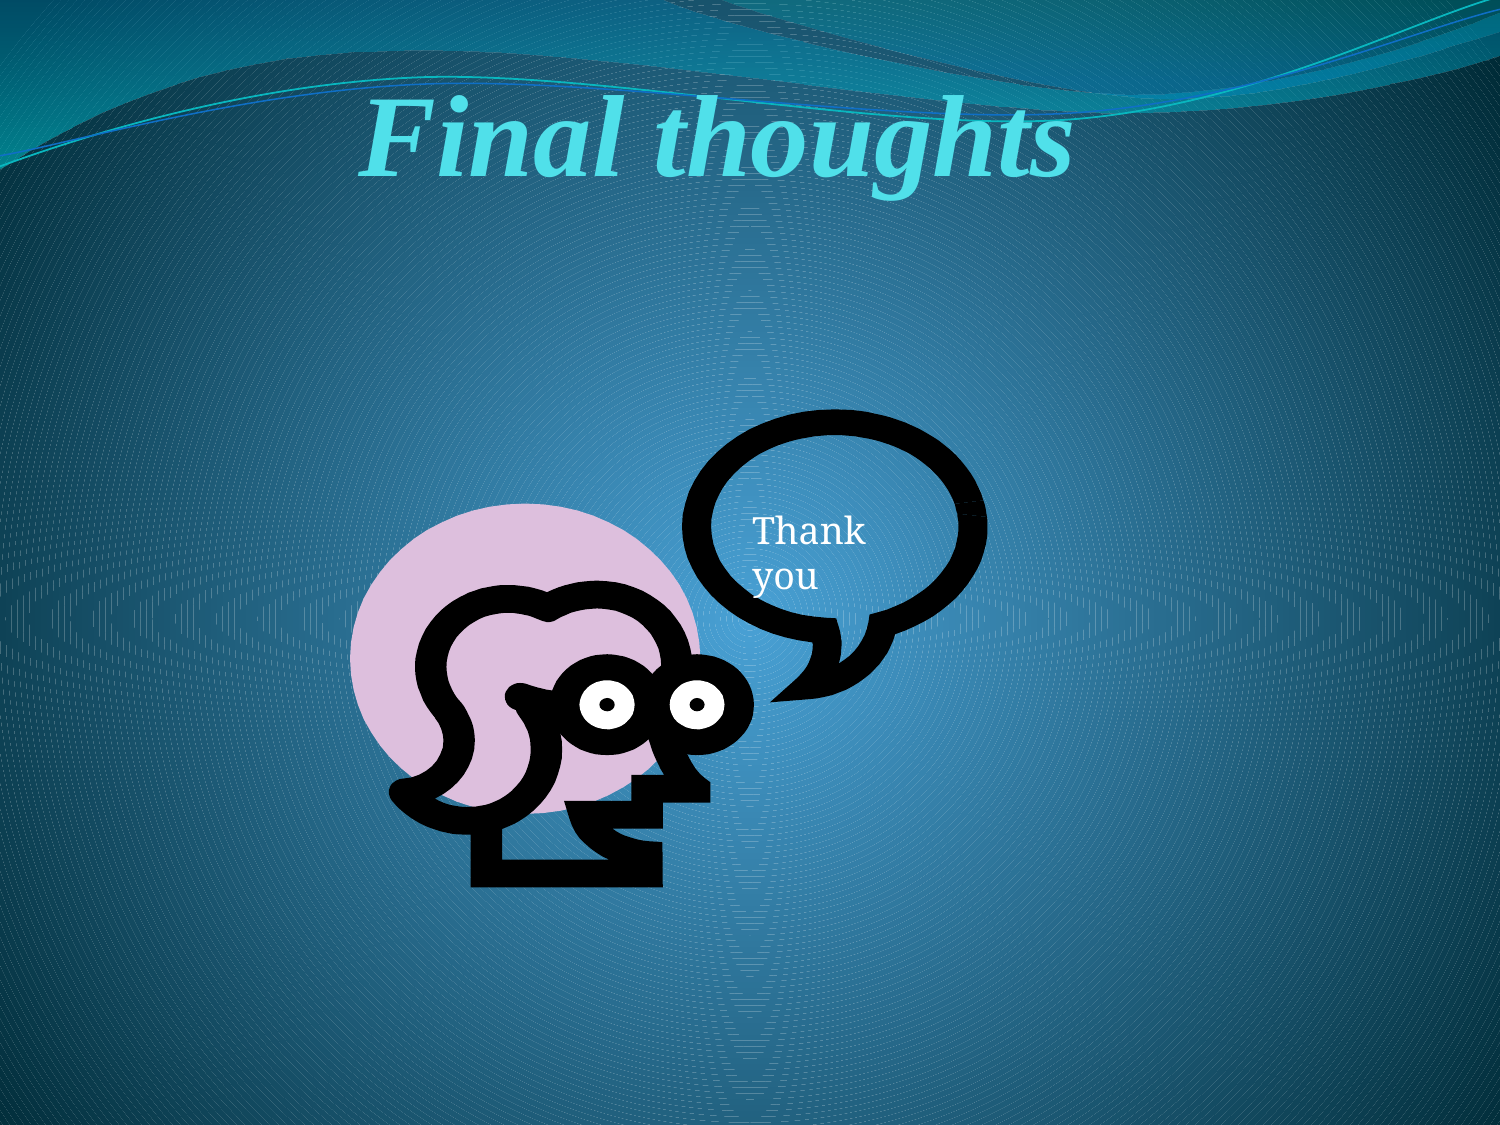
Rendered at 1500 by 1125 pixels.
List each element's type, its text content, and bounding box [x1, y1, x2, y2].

title Final thoughts [75, 0, 1363, 200]
picture [349, 409, 988, 888]
